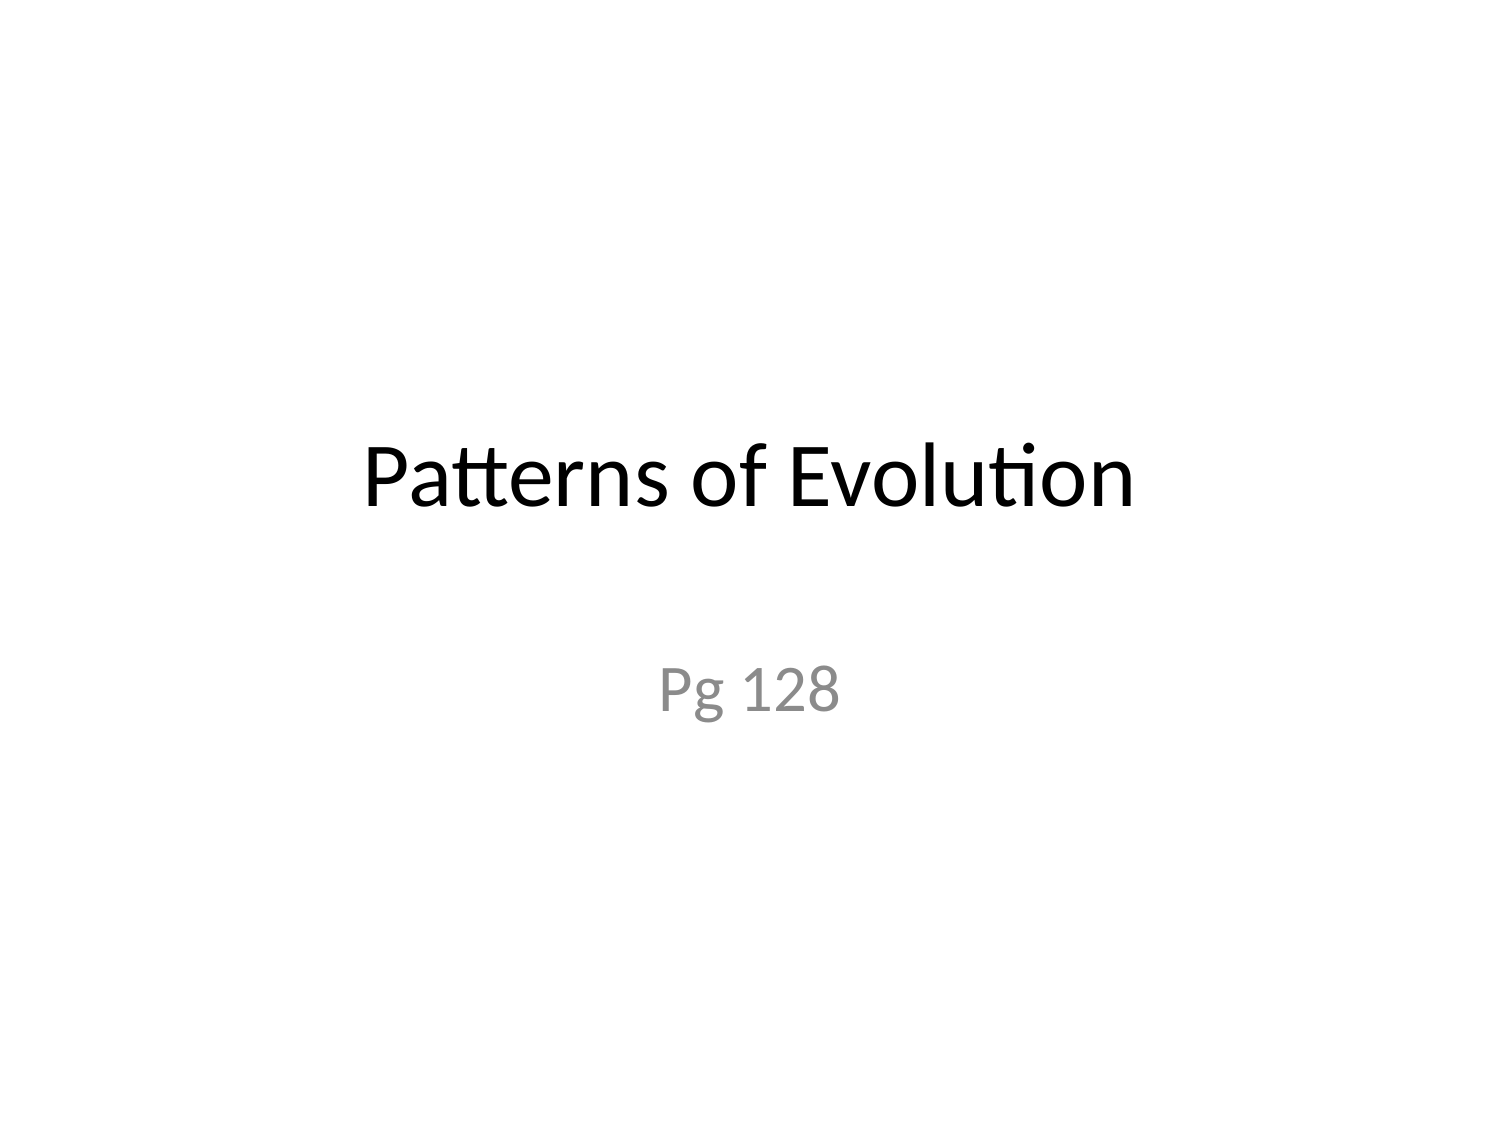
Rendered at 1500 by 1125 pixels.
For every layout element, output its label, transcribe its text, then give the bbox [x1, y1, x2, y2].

subtitle Pg 128 [225, 637, 1275, 925]
title Patterns of Evolution [112, 349, 1388, 591]
